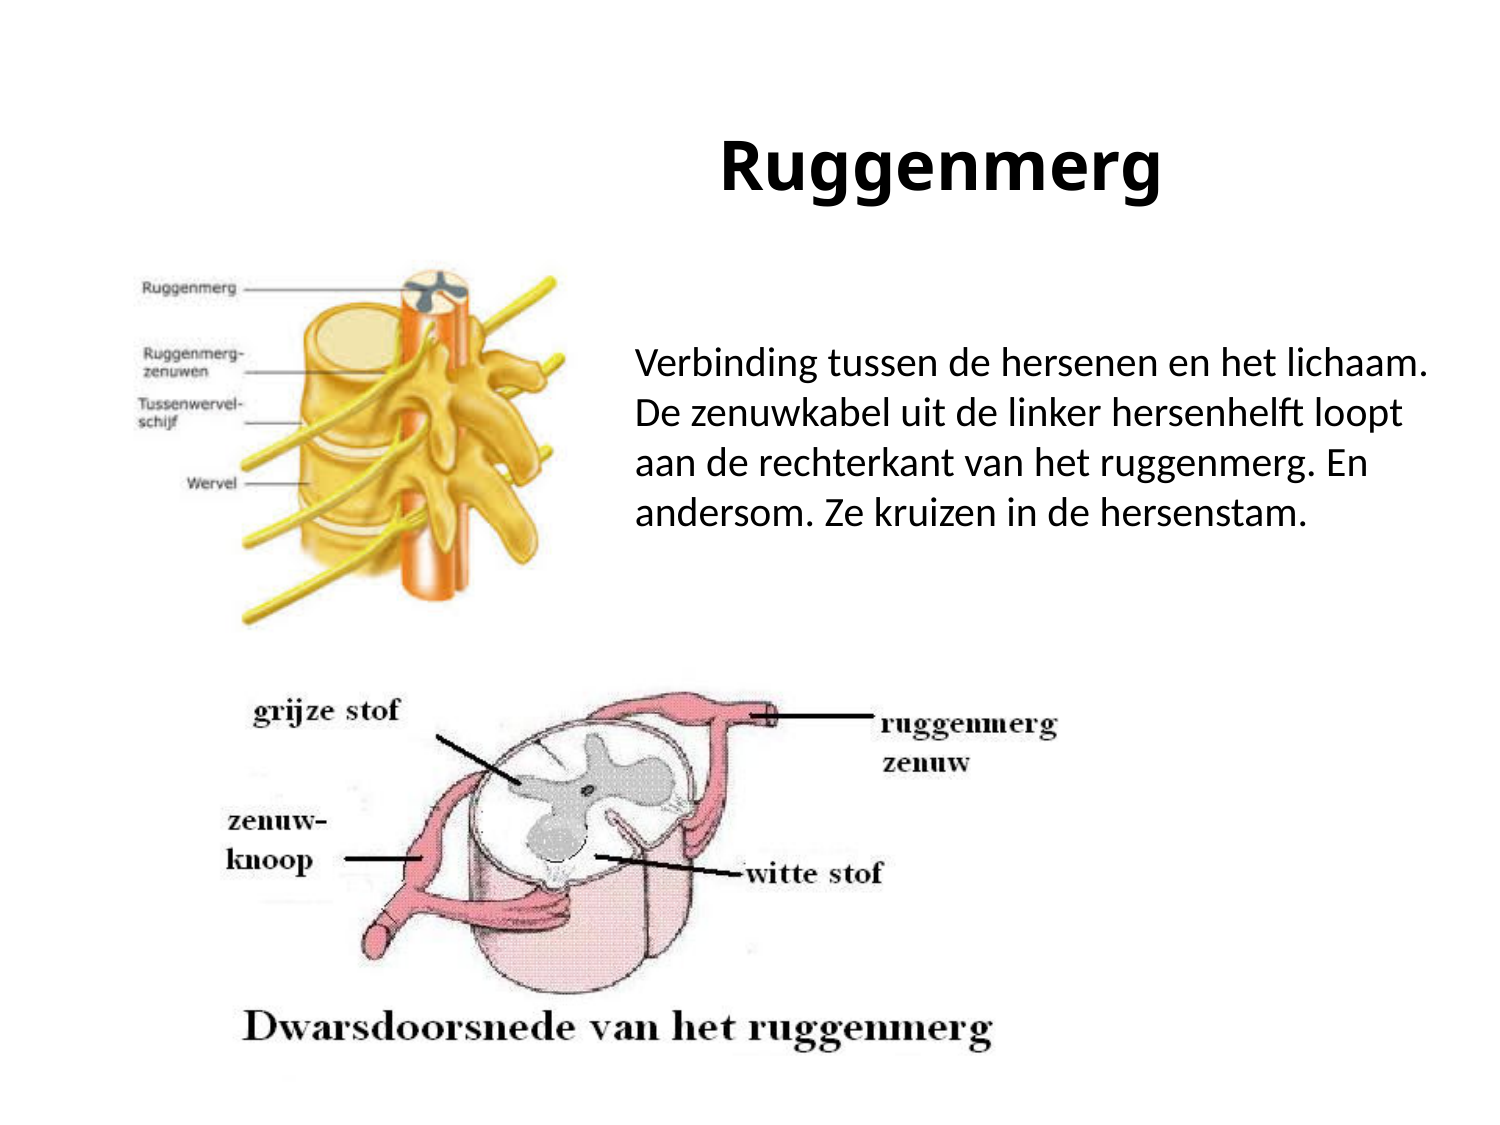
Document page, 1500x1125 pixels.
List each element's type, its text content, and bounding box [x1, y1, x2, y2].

text_box Verbinding tussen de hersenen en het lichaam. De zenuwkabel uit de linker hersenhelft loopt aan de rechterkant van het ruggenmerg. En andersom. Ze kruizen in de hersenstam. [620, 327, 1447, 543]
picture [182, 667, 1110, 1092]
title Ruggenmerg [103, 59, 1397, 278]
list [103, 245, 585, 638]
